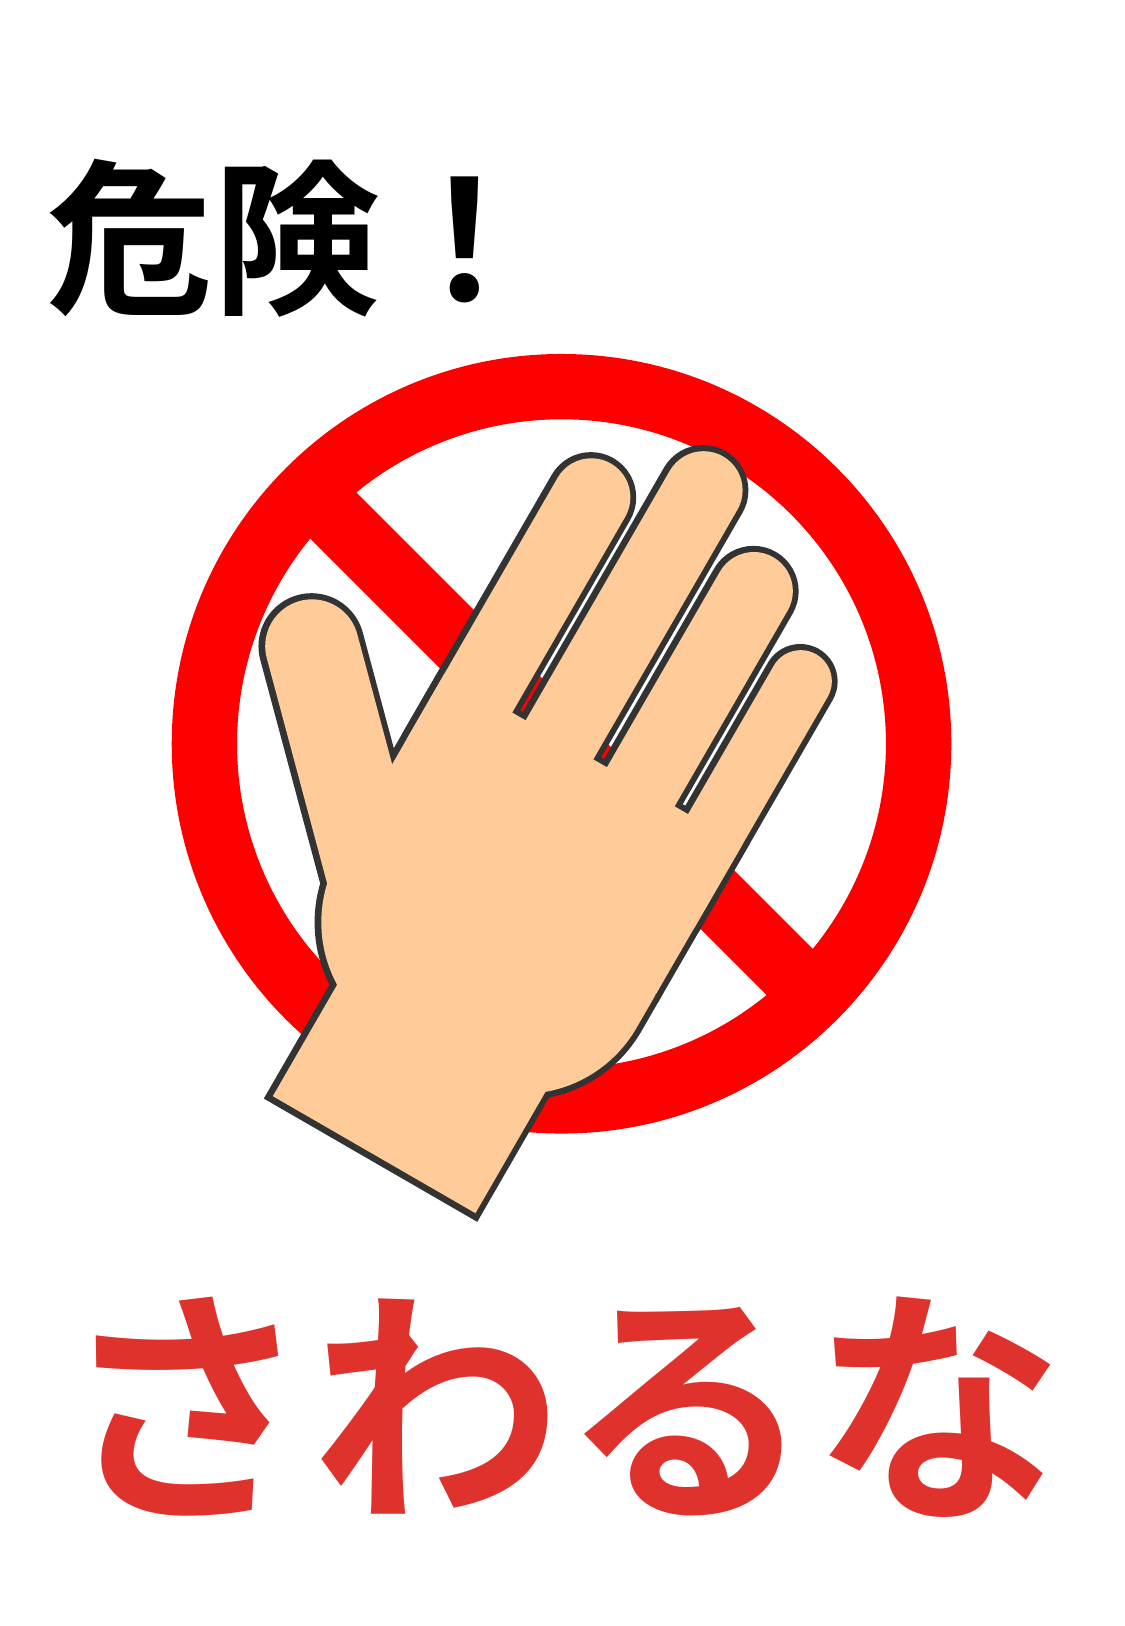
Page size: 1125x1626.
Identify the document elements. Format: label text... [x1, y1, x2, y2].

text_box さわるな [0, 1243, 1125, 1559]
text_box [171, 353, 952, 1184]
text_box 危険！ [30, 127, 1093, 343]
